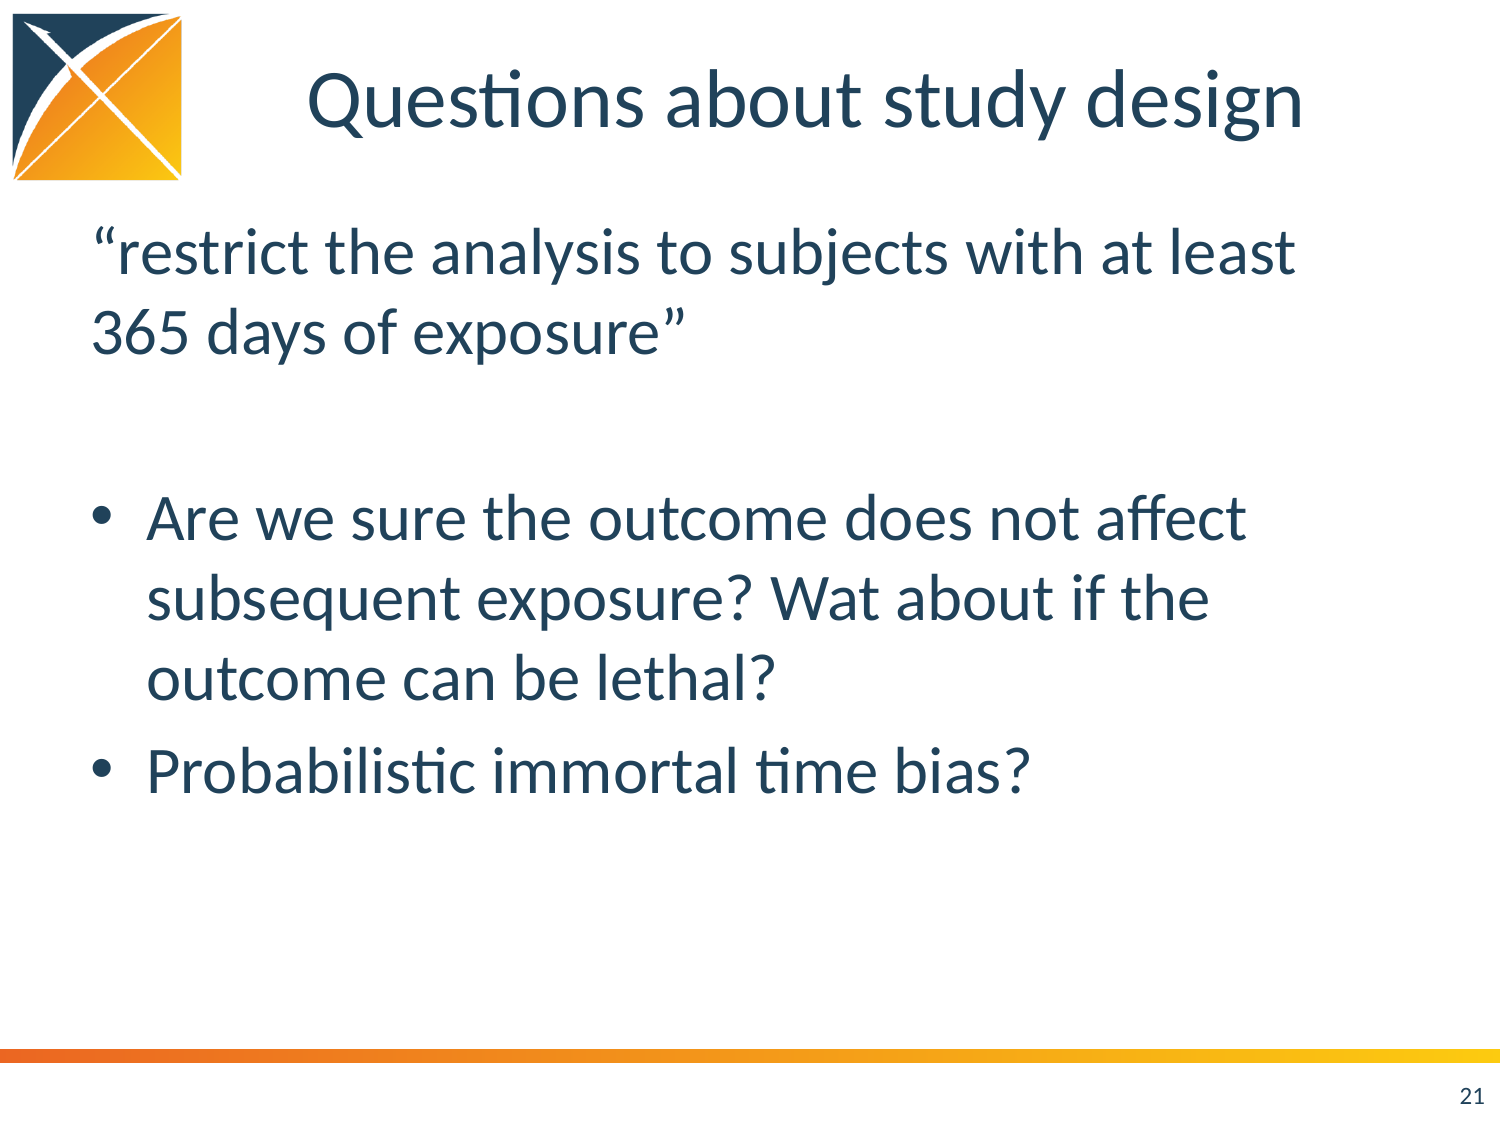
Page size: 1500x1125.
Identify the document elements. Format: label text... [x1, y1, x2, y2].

list “restrict the analysis to subjects with at least 365 days of exposure” Are we sure the outcome does not affect subsequent exposure? Wat about if the outcome can be lethal? Probabilistic immortal time bias? [75, 200, 1425, 1005]
slide_number 21 [1149, 1065, 1500, 1125]
title Questions about study design [187, 24, 1425, 163]
picture [0, 0, 206, 200]
